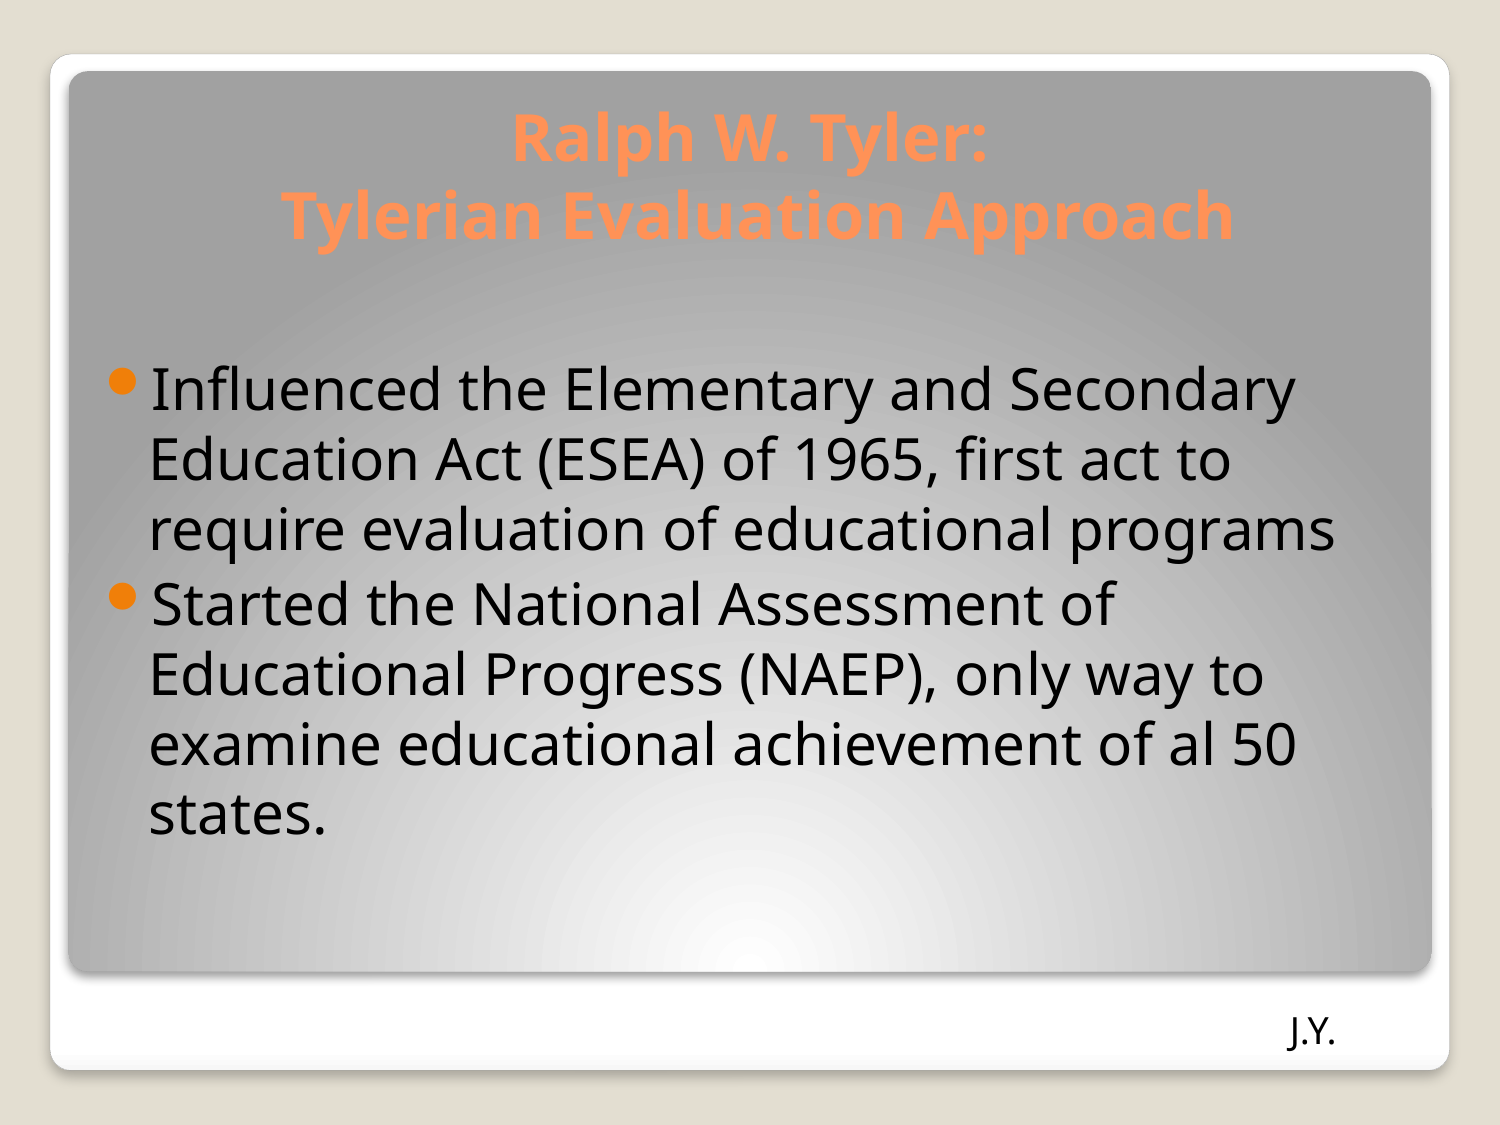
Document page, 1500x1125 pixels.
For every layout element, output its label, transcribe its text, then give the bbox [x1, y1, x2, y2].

title Ralph W. Tyler: Tylerian Evaluation Approach [87, 87, 1430, 260]
text_box J.Y. [1275, 999, 1388, 1060]
list Influenced the Elementary and Secondary Education Act (ESEA) of 1965, first act to require evaluation of educational programs Started the National Assessment of Educational Progress (NAEP), only way to examine educational achievement of al 50 states. [75, 337, 1418, 1075]
